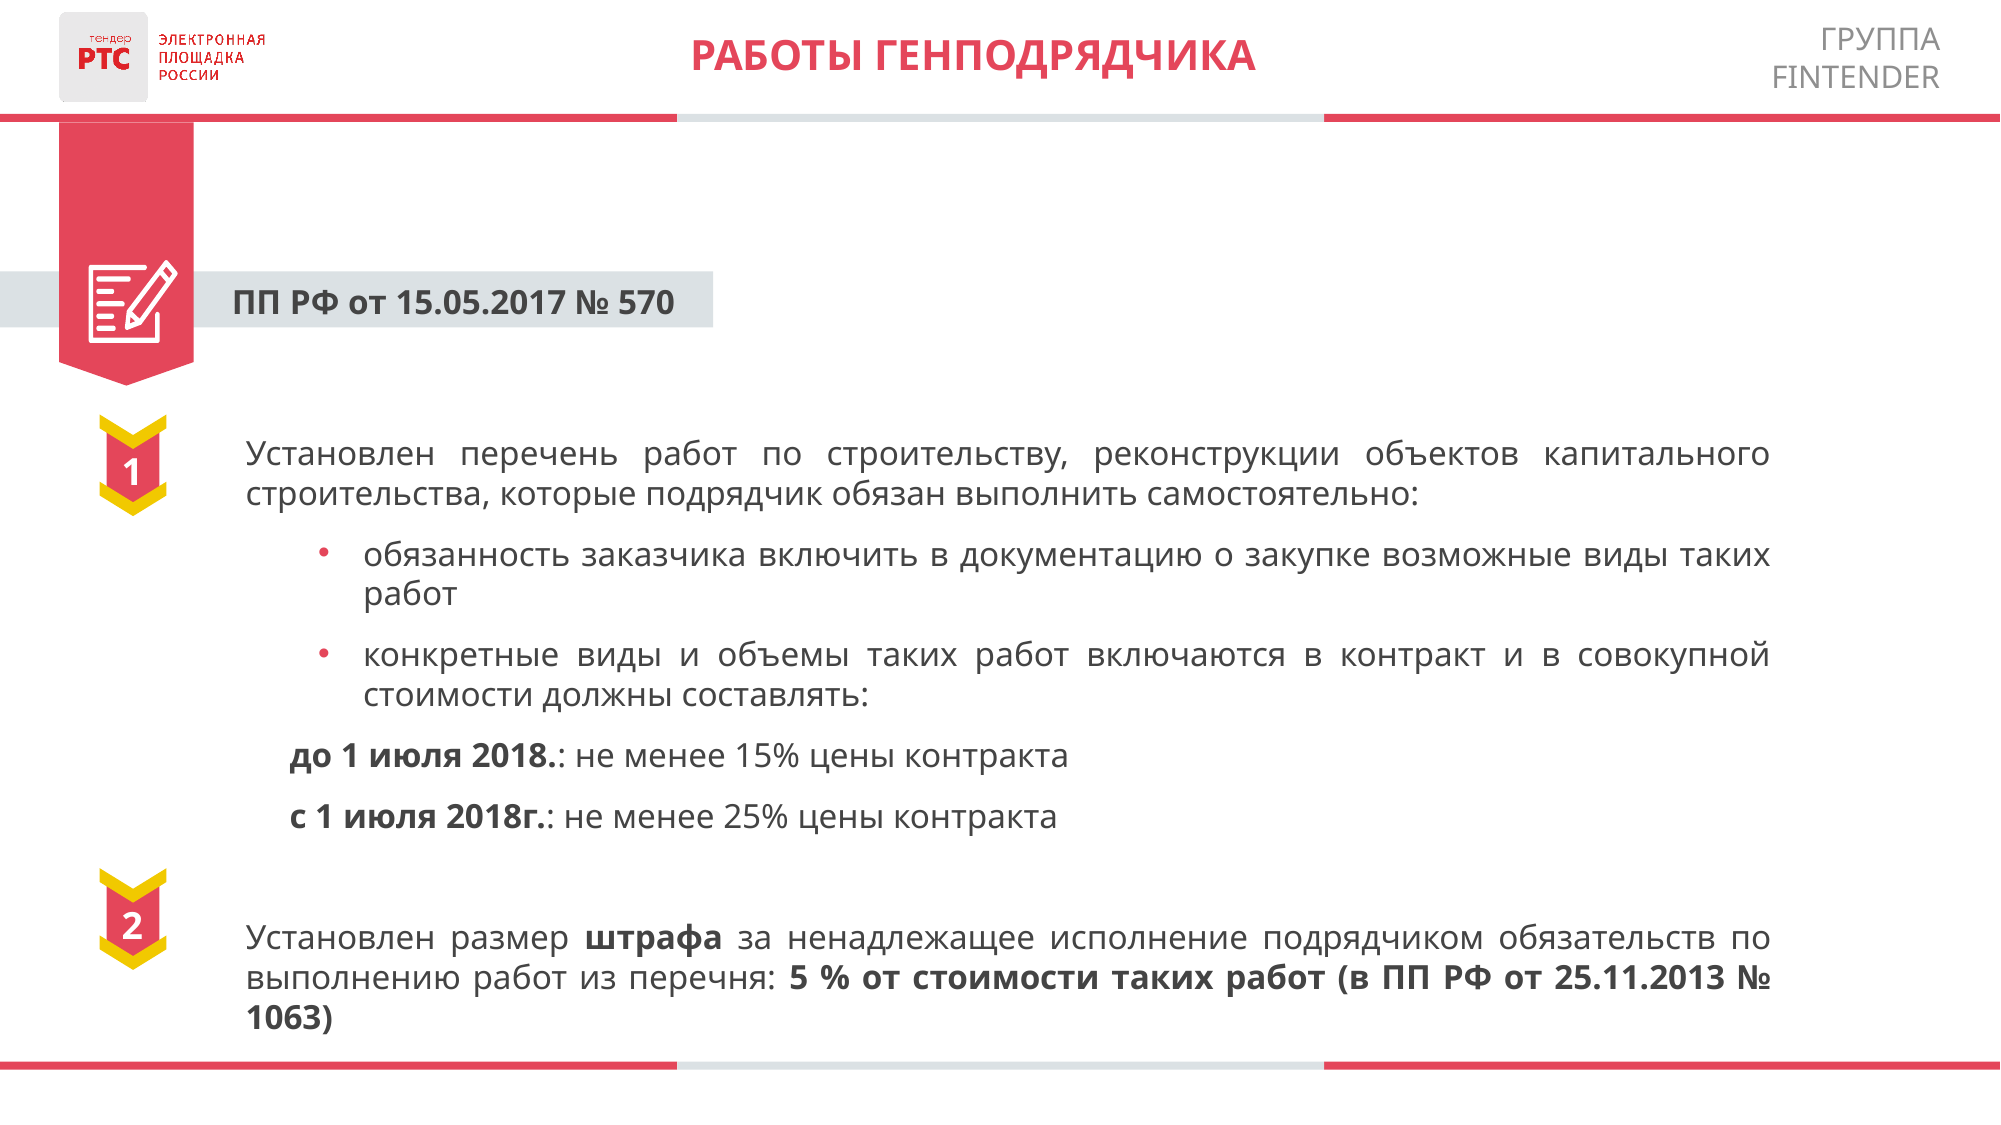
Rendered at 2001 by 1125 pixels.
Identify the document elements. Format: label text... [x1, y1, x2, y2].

text_box Установлен перечень работ по строительству, реконструкции объектов капитального строительства, которые подрядчик обязан выполнить самостоятельно: обязанность заказчика включить в документацию о закупке возможные виды таких работ конкретные виды и объемы таких работ включаются в контракт и в совокупной стоимости должны составлять: до 1 июля 2018.: не менее 15% цены контракта с 1 июля 2018г.: не менее 25% цены контракта Установлен размер штрафа за ненадлежащее исполнение подрядчиком обязательств по выполнению работ из перечня: 5 % от стоимости таких работ (в ПП РФ от 25.11.2013 № 1063) [230, 424, 1788, 1044]
text_box [88, 264, 160, 343]
text_box [58, 121, 195, 387]
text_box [99, 868, 167, 970]
text_box [195, 270, 714, 328]
picture [59, 12, 265, 102]
text_box [0, 270, 58, 328]
text_box [124, 260, 178, 330]
title Работы генподрядчика [294, 0, 1652, 114]
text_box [99, 414, 167, 517]
text_box ПП РФ от 15.05.2017 № 570 [231, 281, 960, 322]
